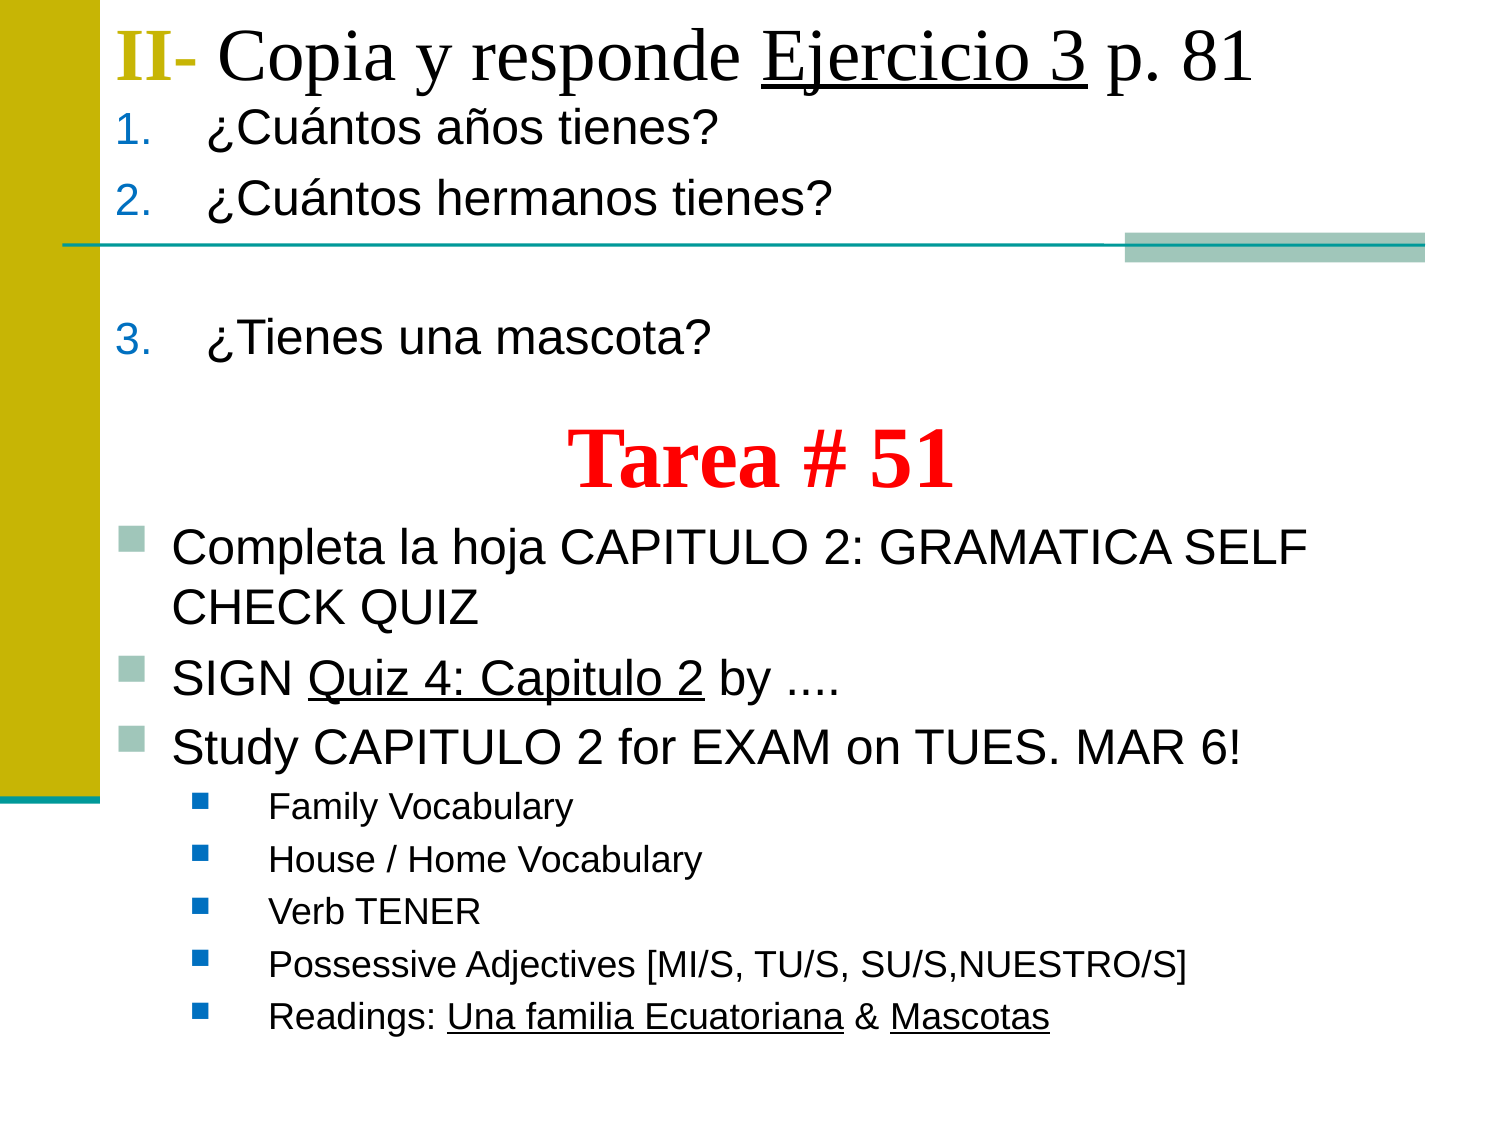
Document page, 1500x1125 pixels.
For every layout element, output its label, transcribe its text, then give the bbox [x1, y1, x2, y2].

text_box Tarea # 51 [162, 362, 1363, 512]
list ¿Cuántos años tienes? ¿Cuántos hermanos tienes? ¿Tienes una mascota? Completa la hoja CAPITULO 2: GRAMATICA SELF CHECK QUIZ SIGN Quiz 4: Capitulo 2 by .... Study CAPITULO 2 for EXAM on TUES. MAR 6! Family Vocabulary House / Home Vocabulary Verb TENER Possessive Adjectives [MI/S, TU/S, SU/S,NUESTRO/S] Readings: Una familia Ecuatoriana & Mascotas [99, 87, 1500, 1050]
title II- Copia y responde Ejercicio 3 p. 81 [100, 0, 1300, 87]
